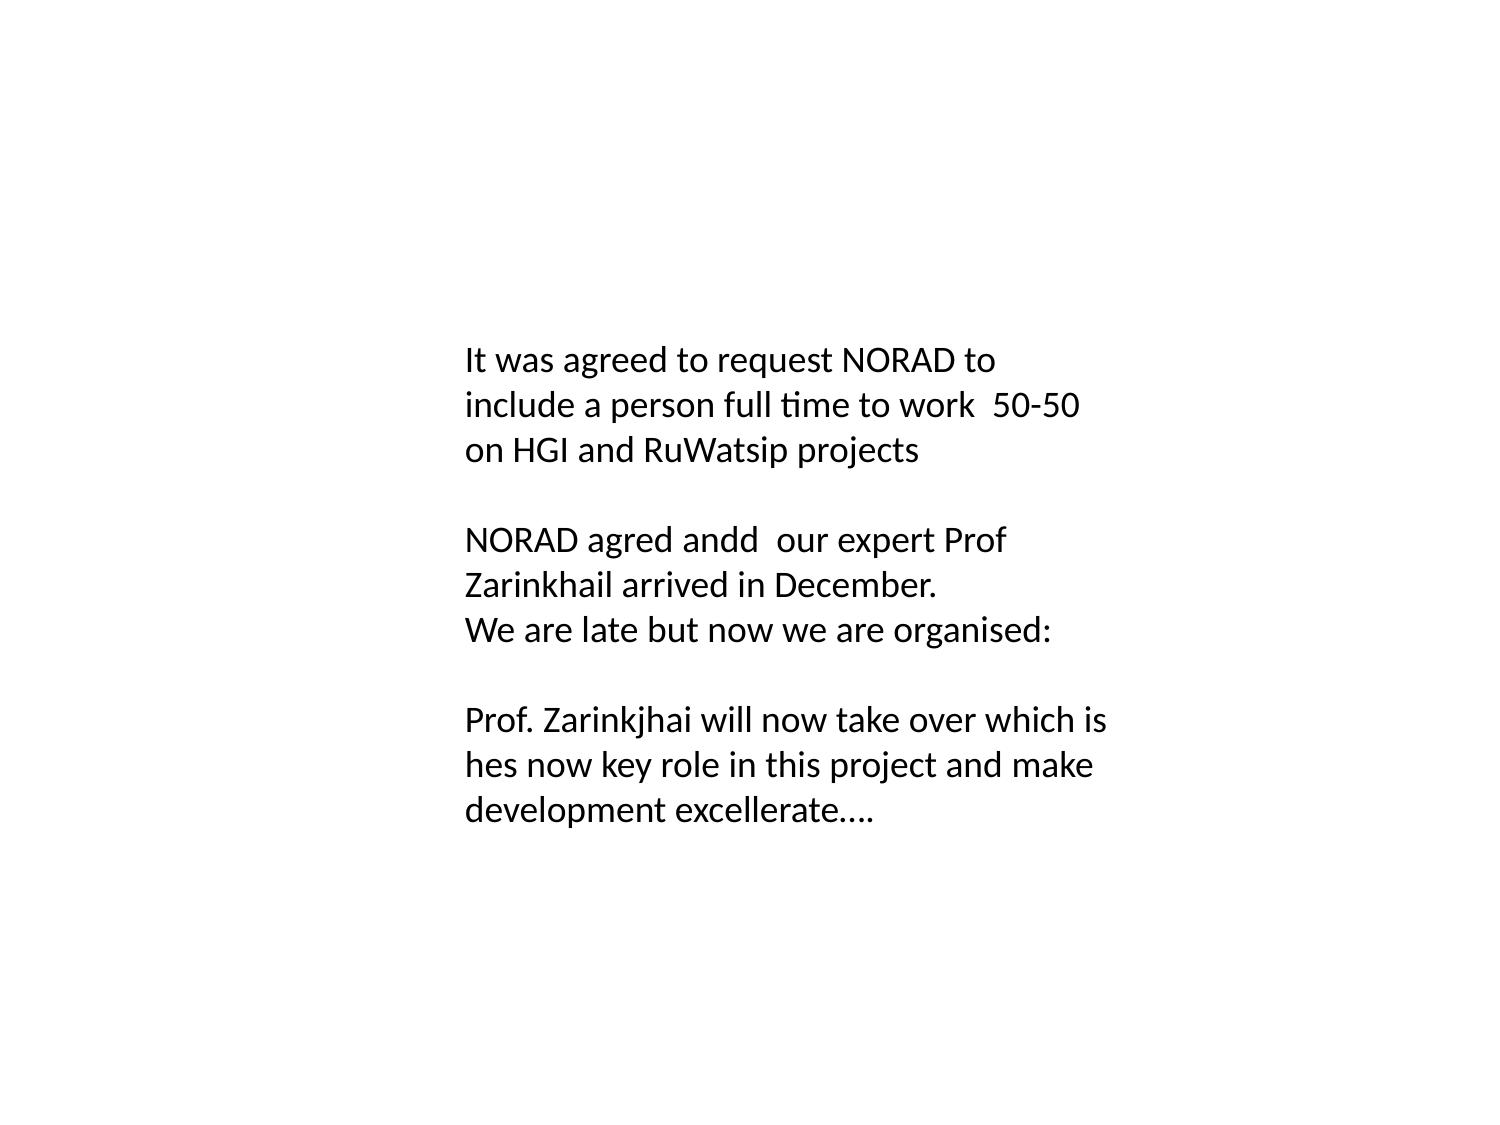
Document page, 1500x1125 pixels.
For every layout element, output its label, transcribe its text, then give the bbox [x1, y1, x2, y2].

text_box It was agreed to request NORAD to include a person full time to work 50-50 on HGI and RuWatsip projects NORAD agred andd our expert Prof Zarinkhail arrived in December. We are late but now we are organised: Prof. Zarinkjhai will now take over which is hes now key role in this project and make development excellerate…. [374, 282, 1125, 837]
